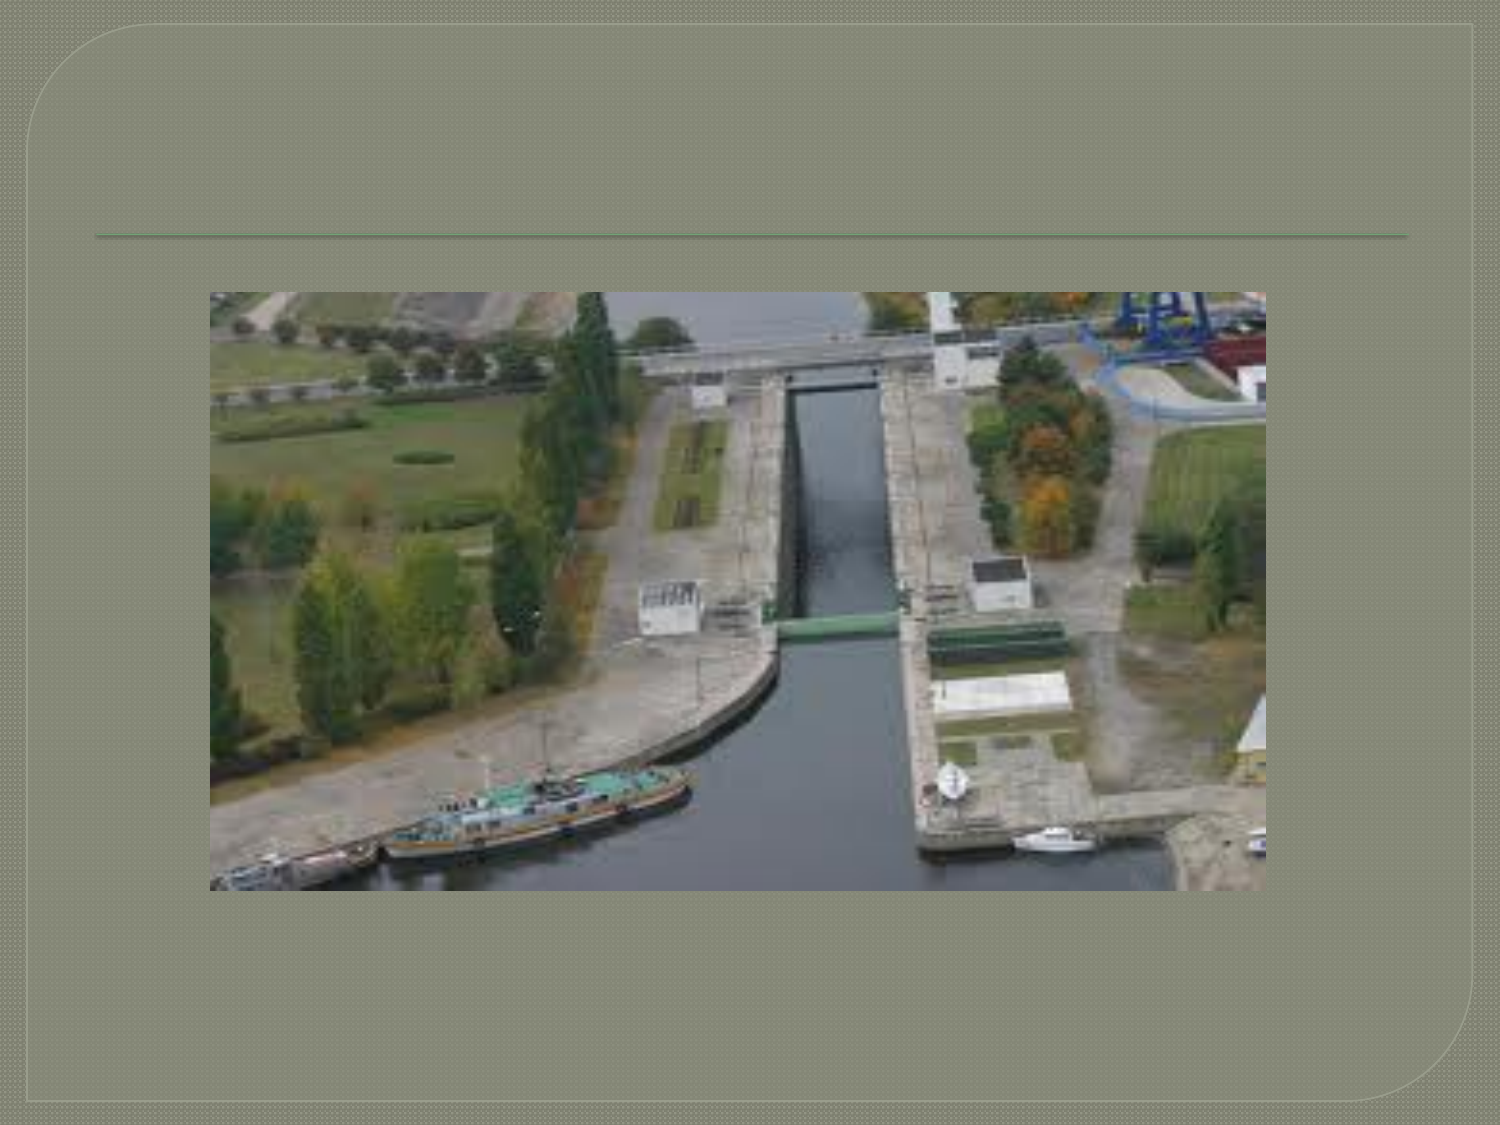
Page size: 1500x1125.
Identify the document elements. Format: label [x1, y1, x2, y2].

list [210, 292, 1266, 891]
